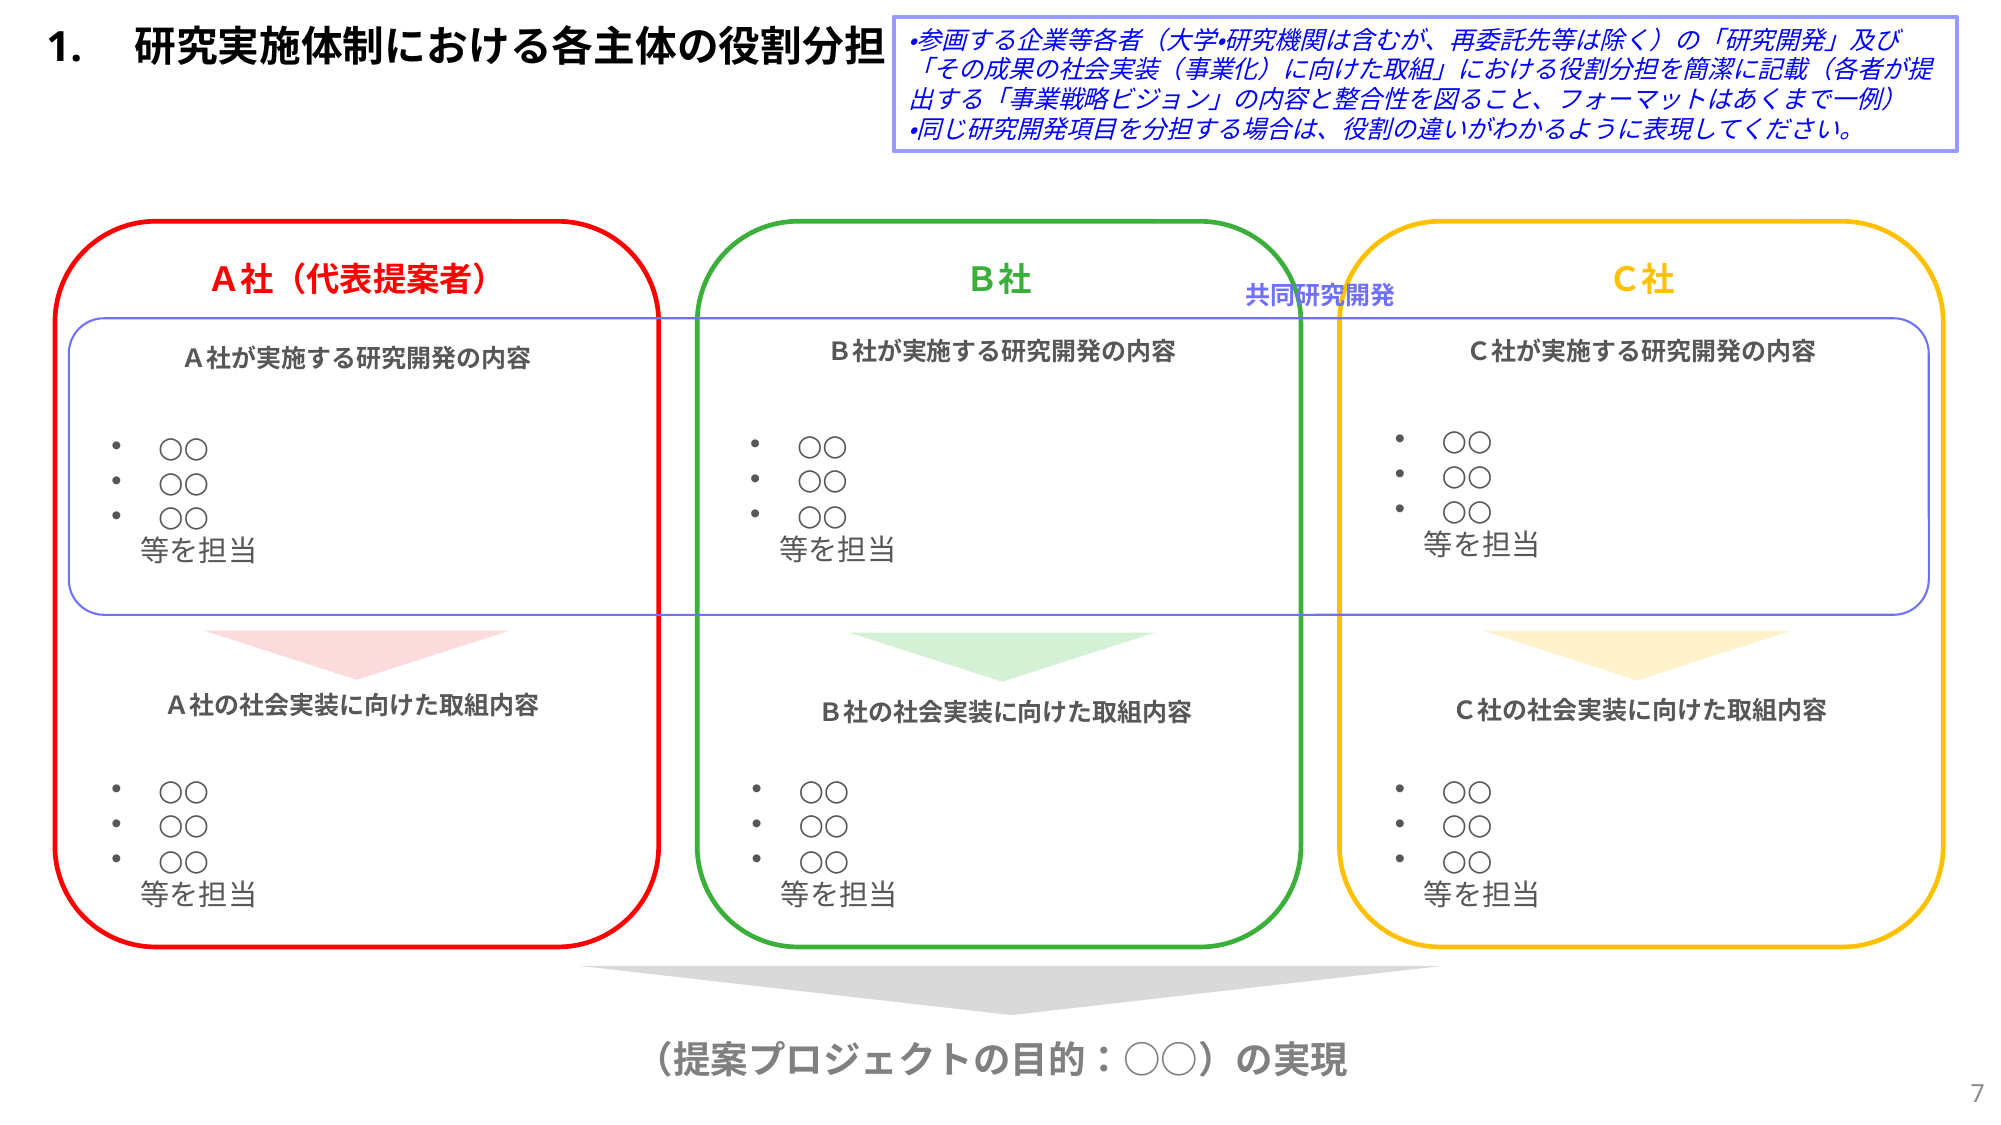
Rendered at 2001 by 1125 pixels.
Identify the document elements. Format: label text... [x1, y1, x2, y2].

slide_number 6 [1533, 1064, 2000, 1124]
text_box [847, 630, 1158, 677]
text_box [1482, 629, 1793, 675]
text_box [578, 963, 1445, 1018]
text_box ○○ ○○ ○○ 等を担当 [733, 387, 1261, 604]
text_box Ａ社の社会実装に向けた取組内容 [121, 671, 583, 739]
text_box Ｂ社 [695, 219, 1283, 316]
text_box Ｃ社 [1337, 219, 1946, 929]
text_box Ｃ社の社会実装に向けた取組内容 [1410, 675, 1871, 743]
text_box Ｂ社が実施する研究開発の内容 [771, 316, 1233, 384]
text_box 1. 研究実施体制における各主体の役割分担 [31, 6, 1966, 83]
text_box Ｂ社 [695, 617, 1304, 929]
text_box Ｃ社が実施する研究開発の内容 [1411, 316, 1872, 383]
text_box ○○ ○○ ○○ 等を担当 [1378, 732, 1905, 949]
text_box ・参画する企業等各者（大学・研究機関は含むが、再委託先等は除く）の「研究開発」及び「その成果の社会実装（事業化）に向けた取組」における役割分担を簡潔に記載（各者が提出する「事業戦略ビジョン」の内容と整合性を図ること、フォーマットはあくまで一例） ・同じ研究開発項目を分担する場合は、役割の違いがわかるように表現してください。 [892, 83, 1959, 153]
text_box ○○ ○○ ○○ 等を担当 [94, 389, 621, 606]
text_box Ａ社が実施する研究開発の内容 [126, 324, 587, 389]
text_box ○○ ○○ ○○ 等を担当 [94, 732, 621, 949]
text_box ○○ ○○ ○○ 等を担当 [1378, 383, 1905, 599]
text_box [66, 316, 1931, 617]
text_box （提案プロジェクトの目的：○○）の実現 [401, 1021, 1583, 1096]
text_box ○○ ○○ ○○ 等を担当 [735, 732, 1262, 949]
text_box Ｂ社の社会実装に向けた取組内容 [775, 677, 1236, 745]
text_box Ａ社（代表提案者） [52, 219, 661, 929]
text_box 共同研究開発 [1192, 261, 1448, 328]
text_box [201, 628, 512, 682]
